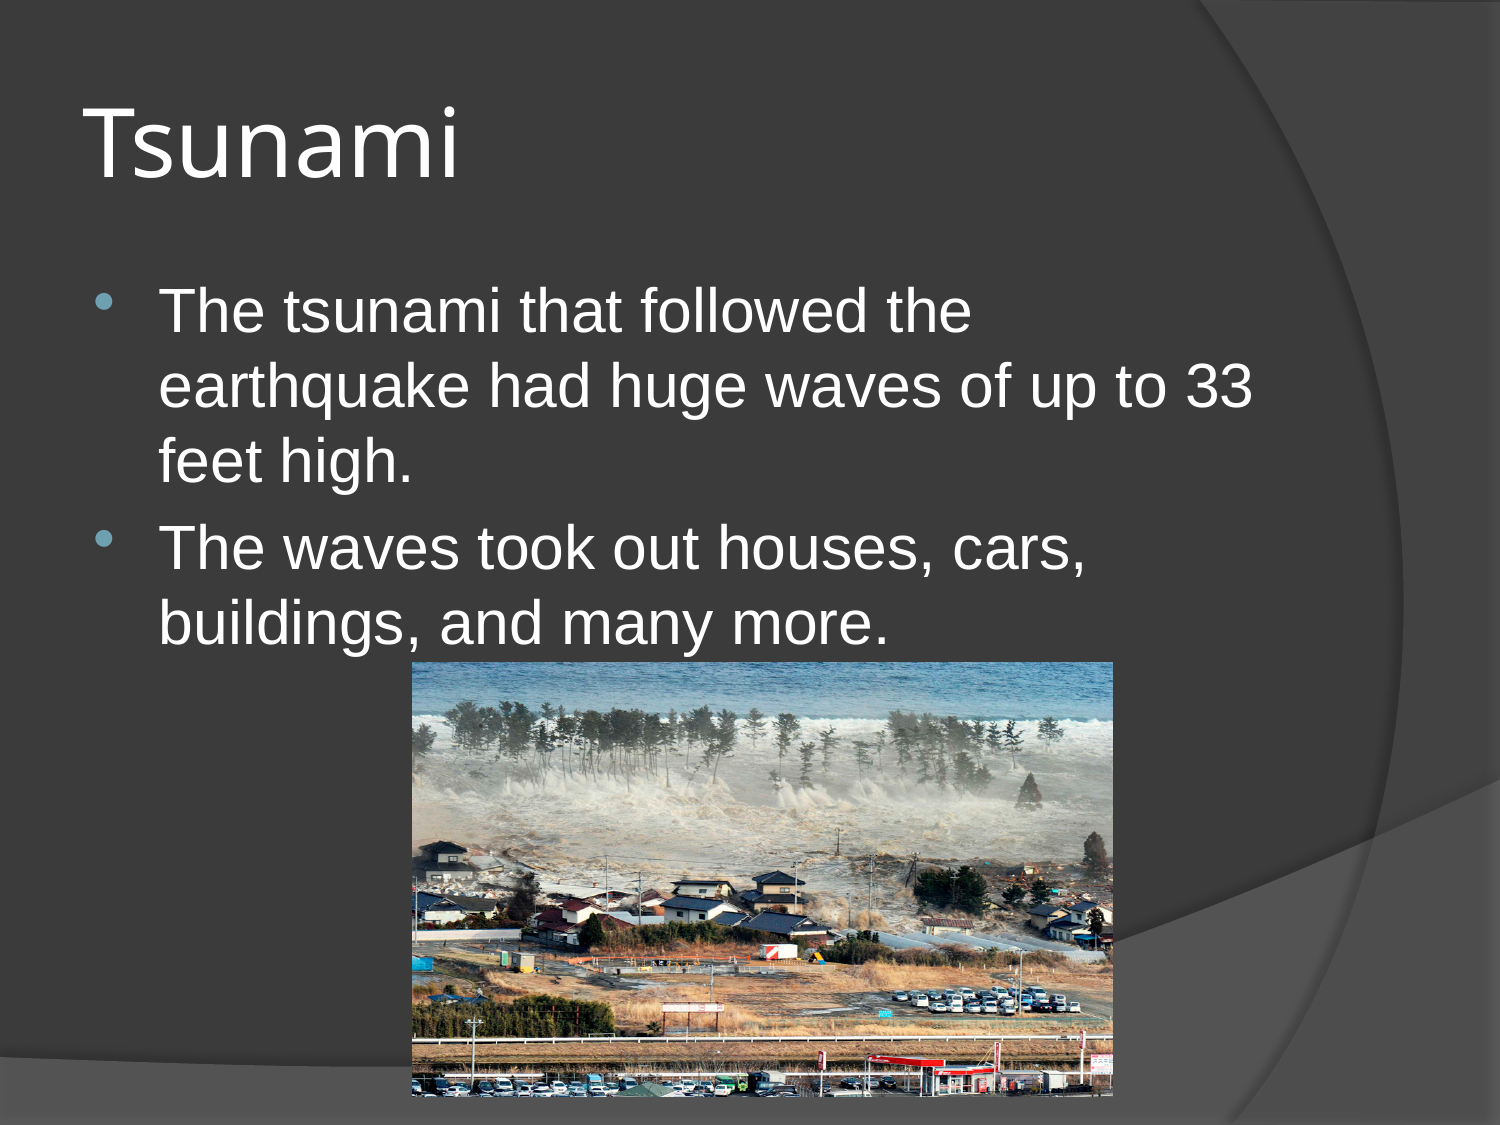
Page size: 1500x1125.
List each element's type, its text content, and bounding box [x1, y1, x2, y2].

title Tsunami [75, 45, 1300, 233]
picture [412, 662, 1113, 1098]
list The tsunami that followed the earthquake had huge waves of up to 33 feet high. The waves took out houses, cars, buildings, and many more. [75, 262, 1300, 1005]
